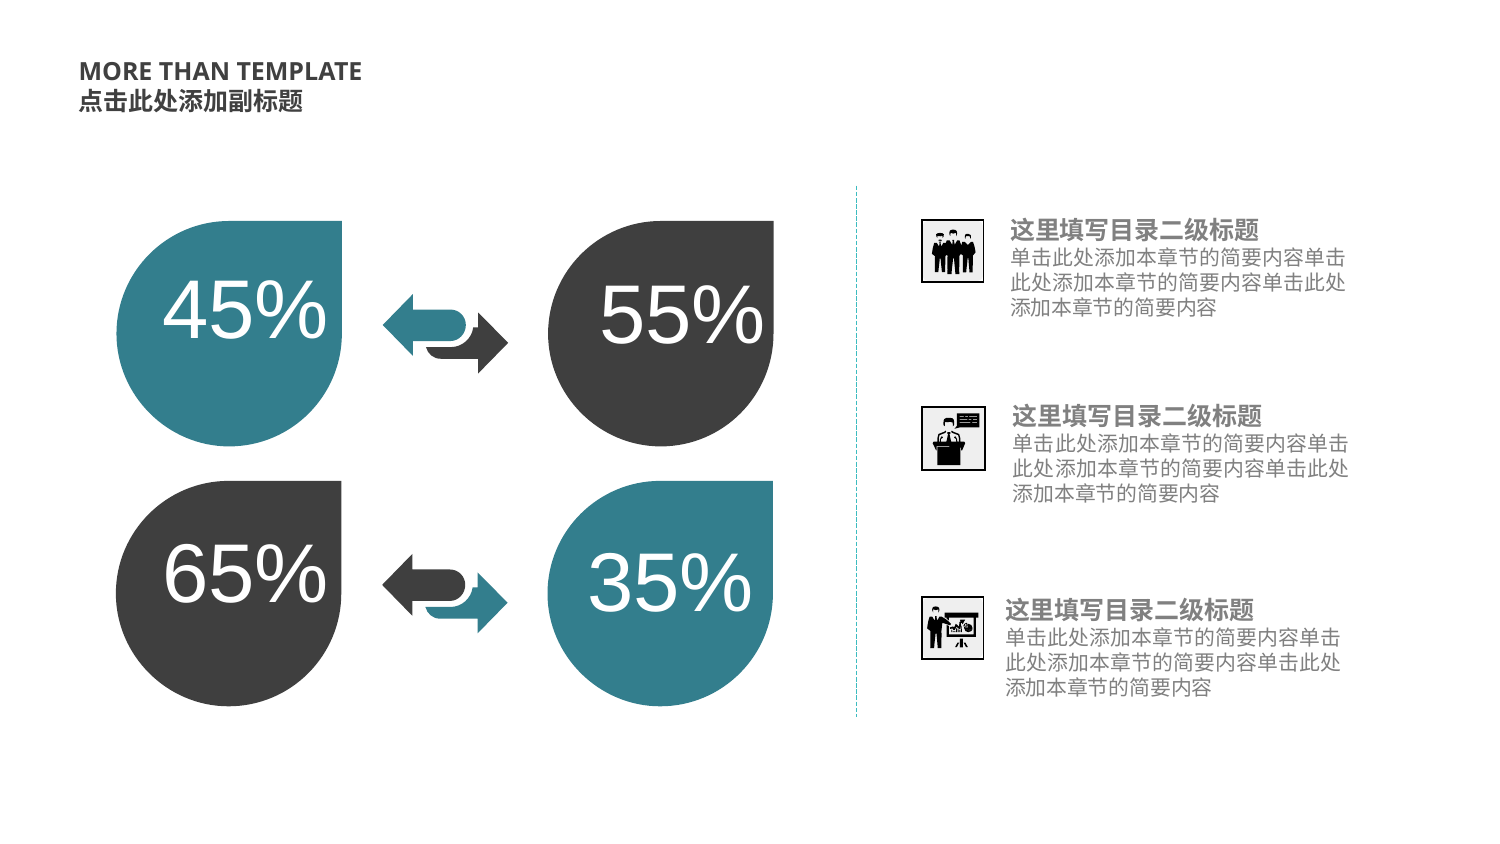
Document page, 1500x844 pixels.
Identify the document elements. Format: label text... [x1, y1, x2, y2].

picture [922, 220, 983, 282]
text_box 这里填写目录二级标题 单击此处添加本章节的简要内容单击此处添加本章节的简要内容单击此处添加本章节的简要内容 [995, 212, 1362, 327]
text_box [547, 220, 881, 447]
text_box 这里填写目录二级标题 单击此处添加本章节的简要内容单击此处添加本章节的简要内容单击此处添加本章节的简要内容 [997, 398, 1365, 513]
picture [922, 407, 985, 470]
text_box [116, 220, 444, 447]
picture [922, 597, 983, 659]
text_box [115, 480, 444, 707]
text_box 这里填写目录二级标题 单击此处添加本章节的简要内容单击此处添加本章节的简要内容单击此处添加本章节的简要内容 [990, 592, 1357, 707]
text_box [448, 270, 486, 397]
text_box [547, 480, 869, 707]
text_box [448, 530, 485, 657]
